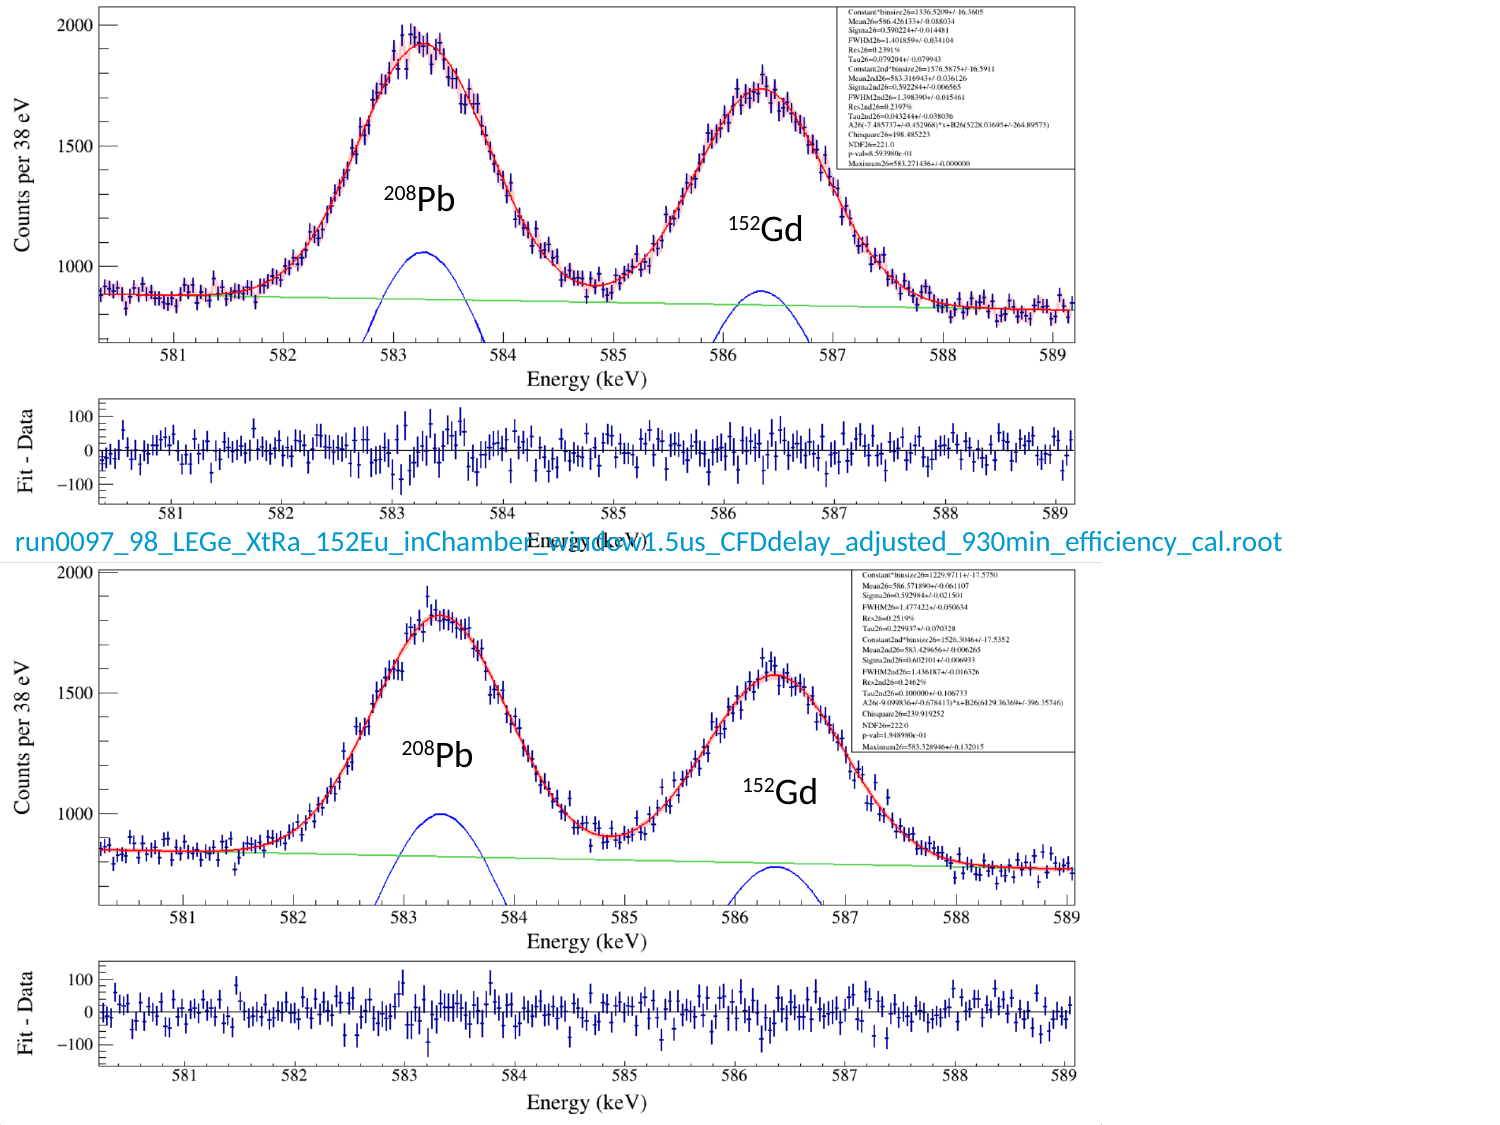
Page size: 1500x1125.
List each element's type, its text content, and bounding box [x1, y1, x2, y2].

picture [0, 0, 1102, 1125]
text_box run0097_98_LEGe_XtRa_152Eu_inChamber_window1.5us_CFDdelay_adjusted_930min_efficiency_cal.root [1102, 514, 1330, 565]
